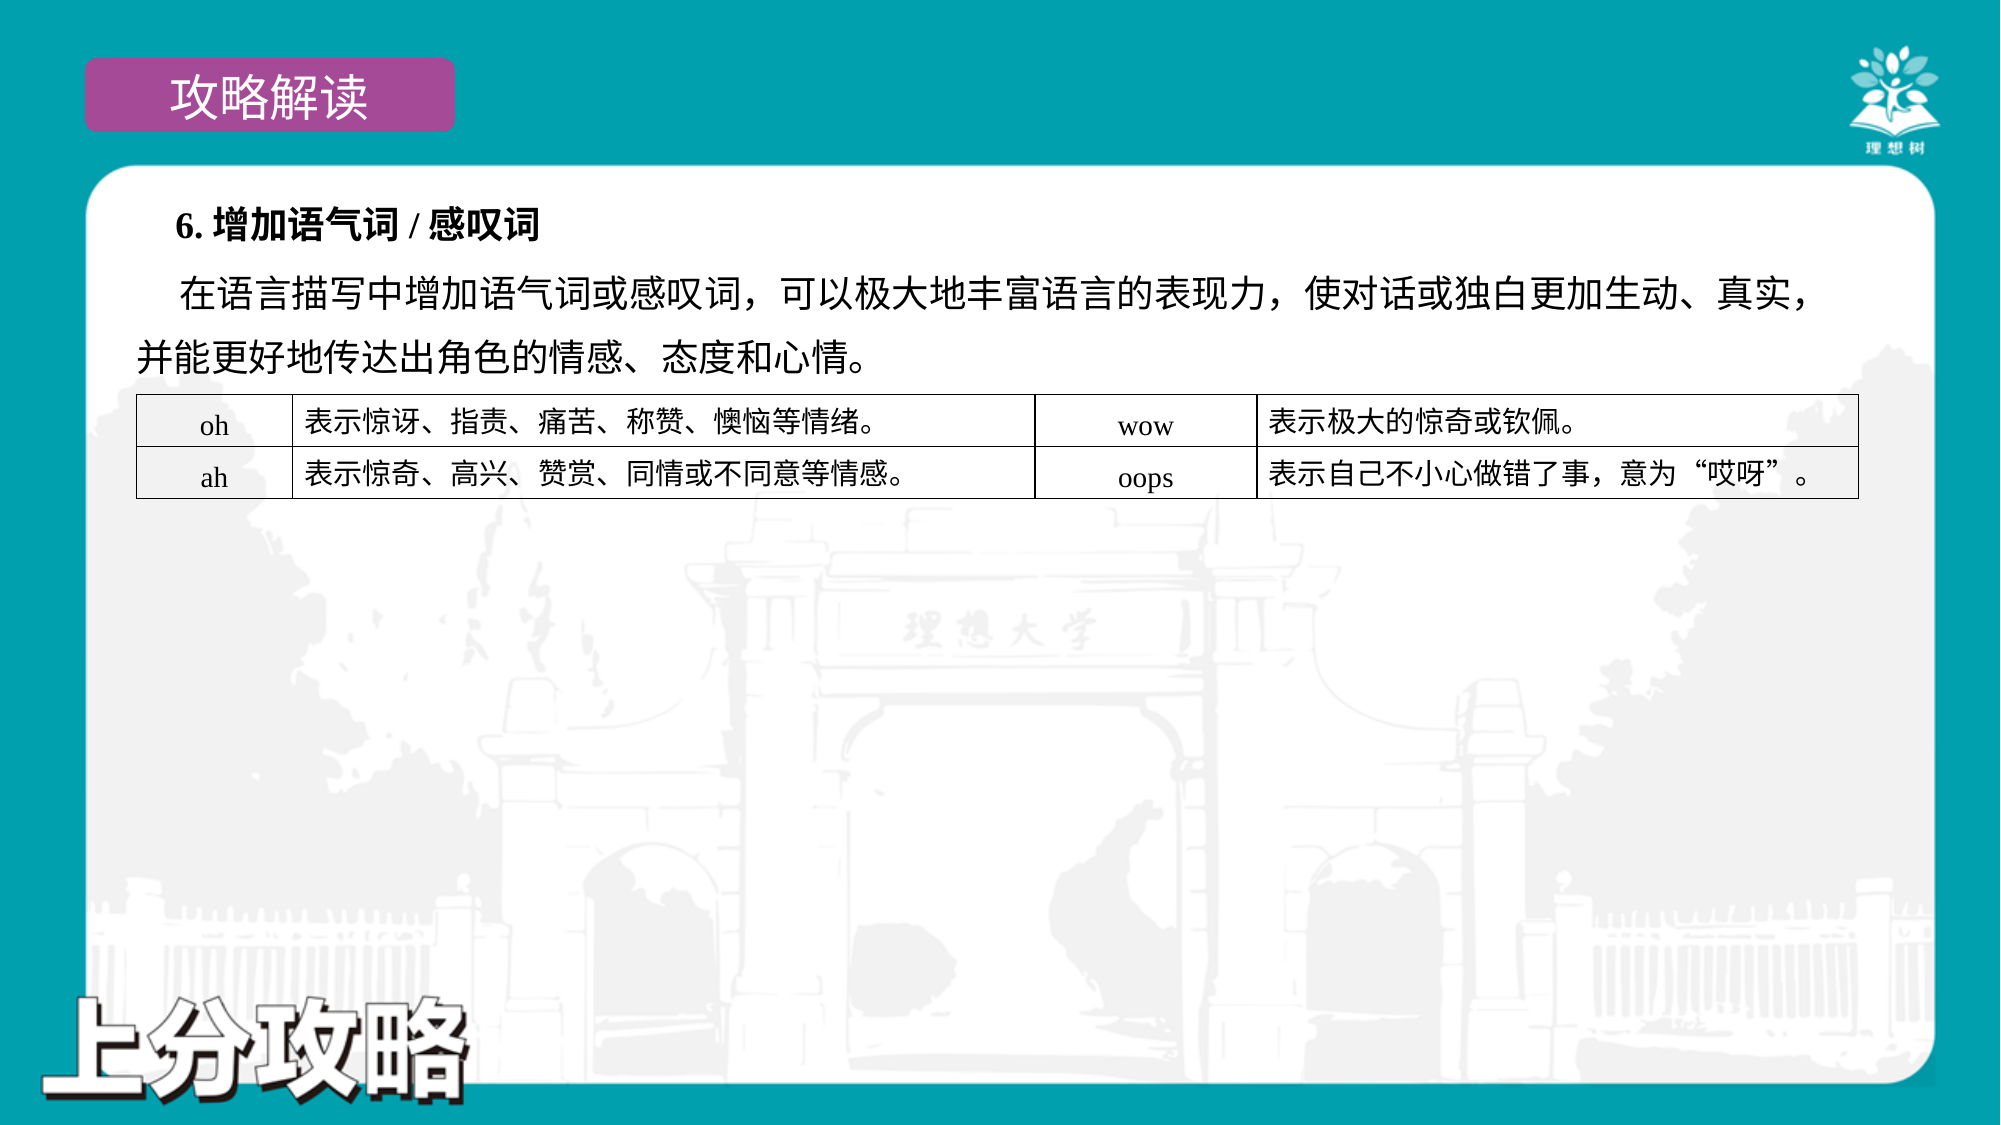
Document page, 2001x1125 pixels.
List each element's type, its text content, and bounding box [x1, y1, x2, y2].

picture [0, 0, 2000, 1125]
table_header oh [137, 395, 292, 446]
table_header 表示极大的惊奇或钦佩。 [1258, 395, 1858, 446]
table_header wow [1036, 395, 1256, 446]
table_cell 表示自己不小心做错了事，意为“哎呀”。 [1258, 447, 1858, 498]
table_header 表示惊讶、指责、痛苦、称赞、懊恼等情绪。 [293, 395, 1034, 446]
text_box 6.增加语气词/感叹词 在语言描写中增加语气词或感叹词，可以极大地丰富语言的表现力，使对话或独白更加生动、真实， 并能更好地传达出角色的情感、态度和心情。 [136, 177, 1865, 373]
table_cell 表示惊奇、高兴、赞赏、同情或不同意等情感。 [293, 447, 1034, 498]
table_cell ah [137, 447, 292, 498]
table_cell oops [1036, 447, 1256, 498]
